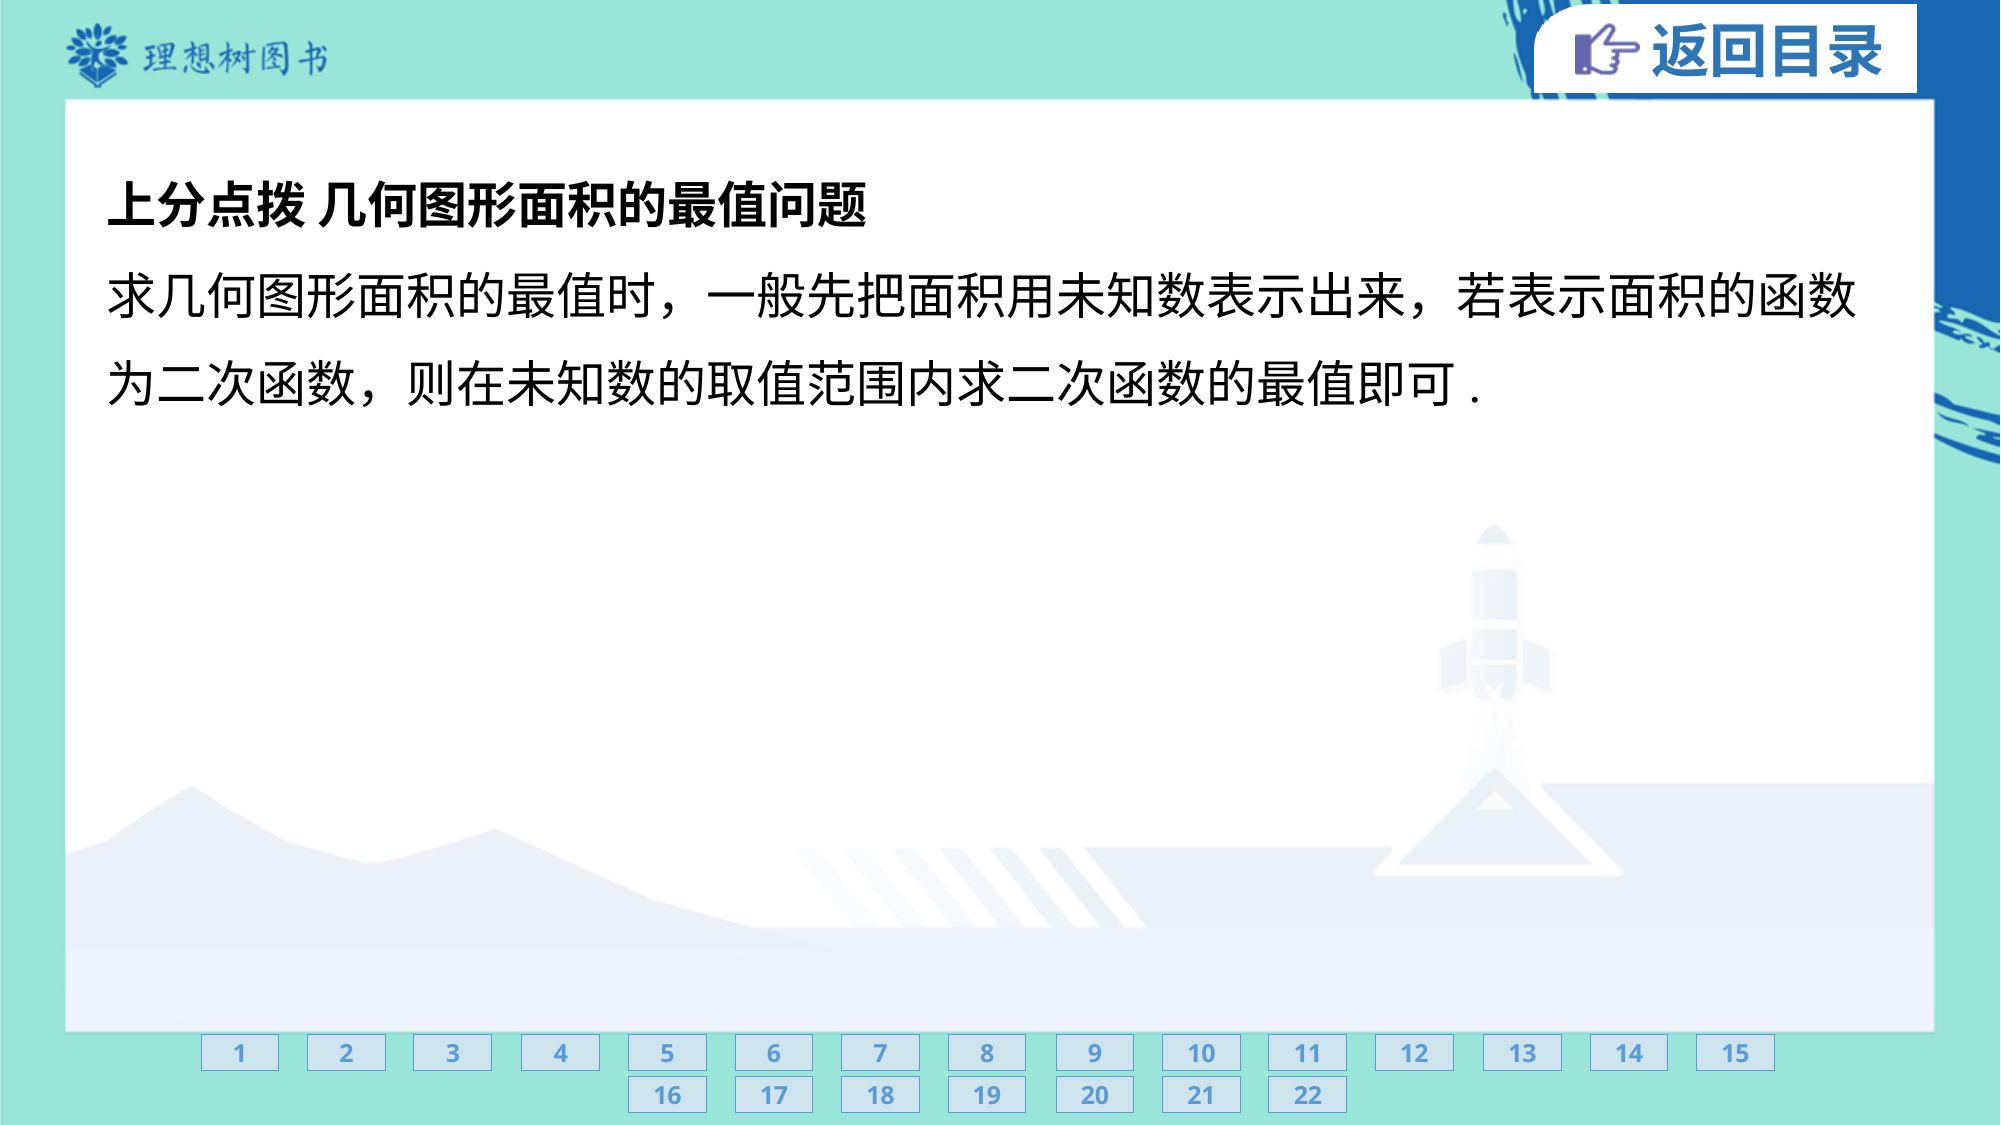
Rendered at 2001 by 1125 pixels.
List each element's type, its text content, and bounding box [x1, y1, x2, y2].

picture [0, 0, 2000, 1125]
text_box 上分点拨 几何图形面积的最值问题 求几何图形面积的最值时，一般先把面积用未知数表示出来，若表示面积的函数 为二次函数，则在未知数的取值范围内求二次函数的最值即可. [106, 141, 1895, 403]
